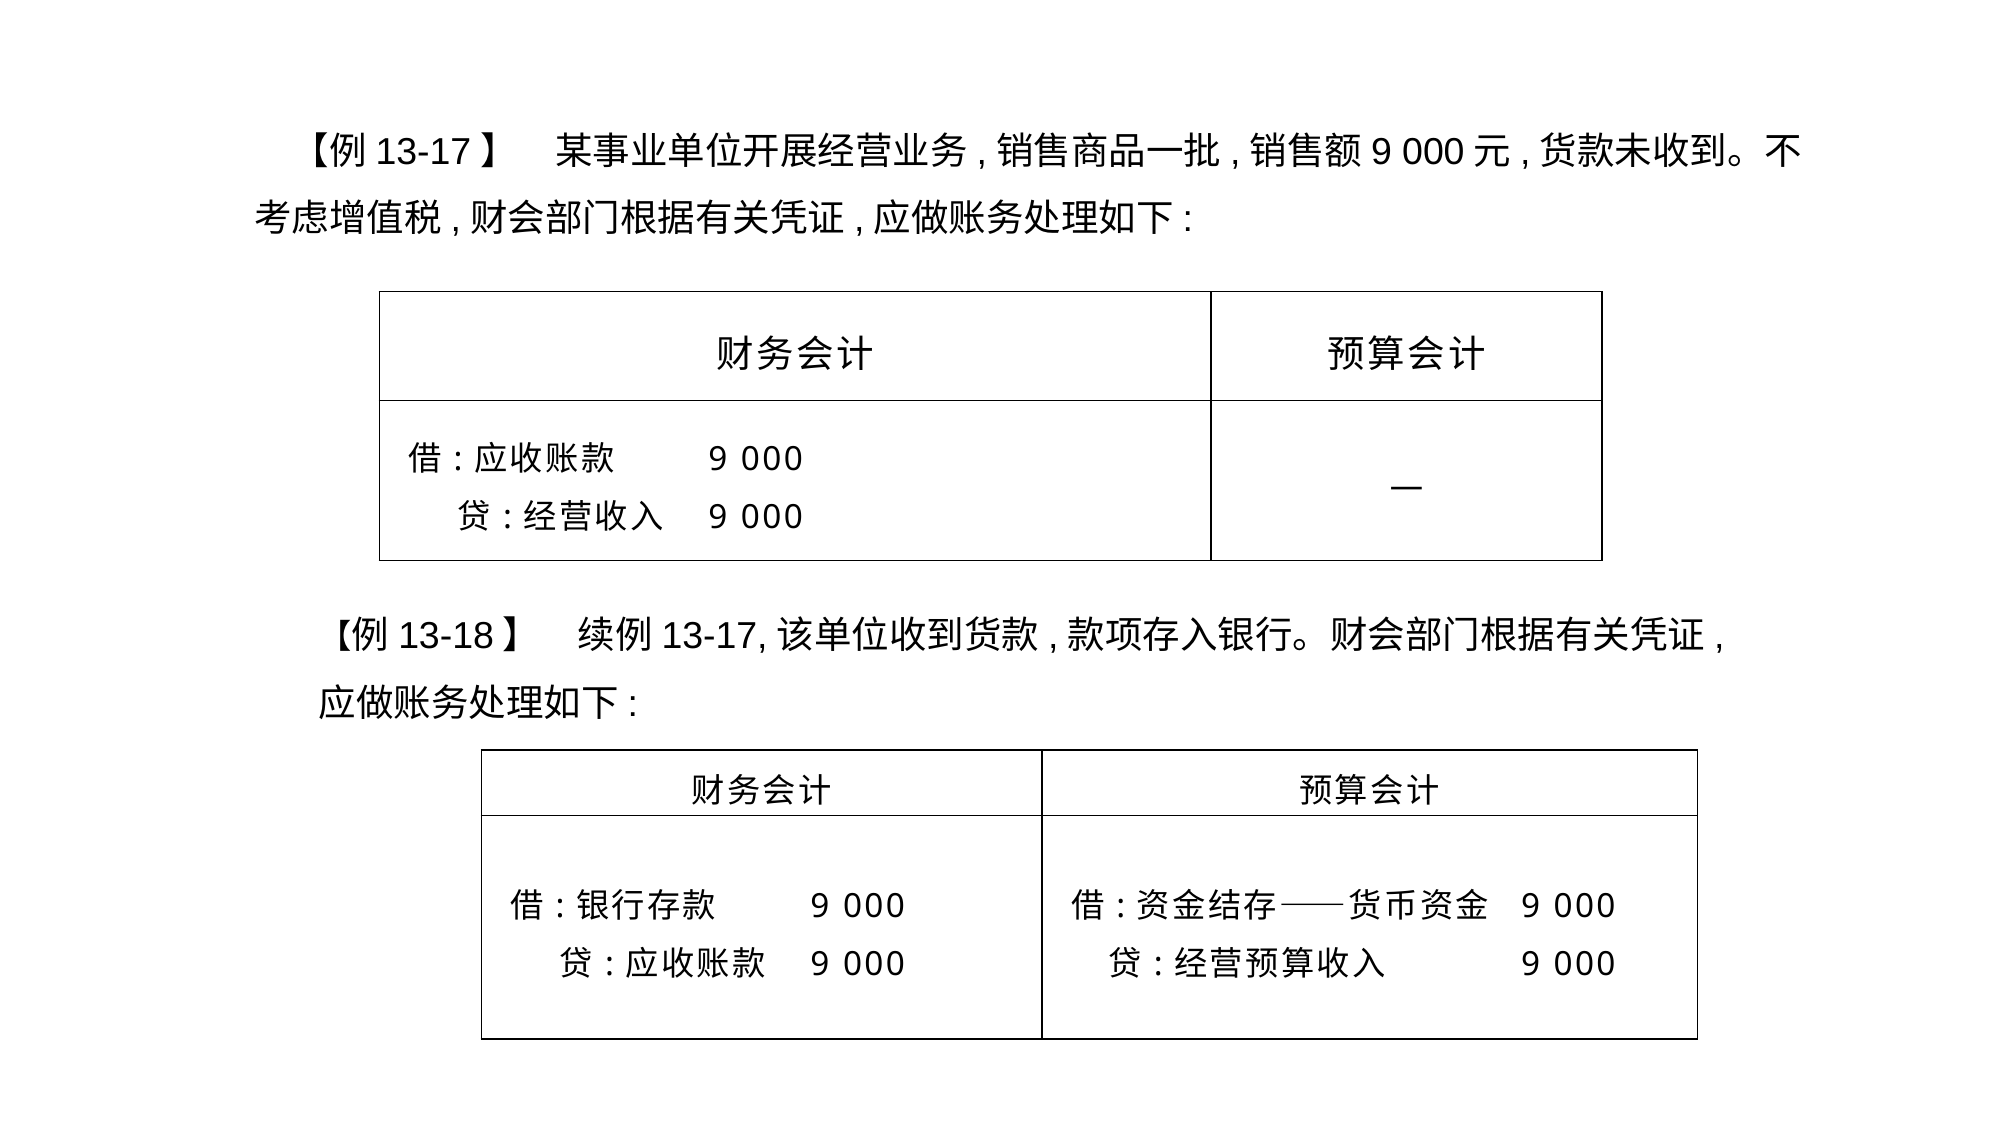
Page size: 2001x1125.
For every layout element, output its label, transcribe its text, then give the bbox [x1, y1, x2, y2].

table_header 财务会计 [380, 292, 1210, 400]
table_cell 借:银行存款 9 000 贷:应收账款 9 000 [482, 816, 1041, 1038]
table_cell 借:资金结存——货币资金 9 000 贷:经营预算收入 9 000 [1043, 816, 1697, 1038]
text_box 【例13-18】 续例13-17,该单位收到货款,款项存入银行。财会部门根据有关凭证,应做账务处理如下: [303, 581, 1733, 730]
table_cell — [1212, 401, 1601, 560]
table_header 财务会计 [482, 751, 1041, 815]
table_header 预算会计 [1043, 751, 1697, 815]
text_box 【例13-17】 某事业单位开展经营业务,销售商品一批,销售额9 000元,货款未收到。不考虑增值税,财会部门根据有关凭证,应做账务处理如下: [239, 96, 1823, 271]
table_cell 借:应收账款 9 000 贷:经营收入 9 000 [380, 401, 1210, 560]
table_header 预算会计 [1212, 292, 1601, 400]
